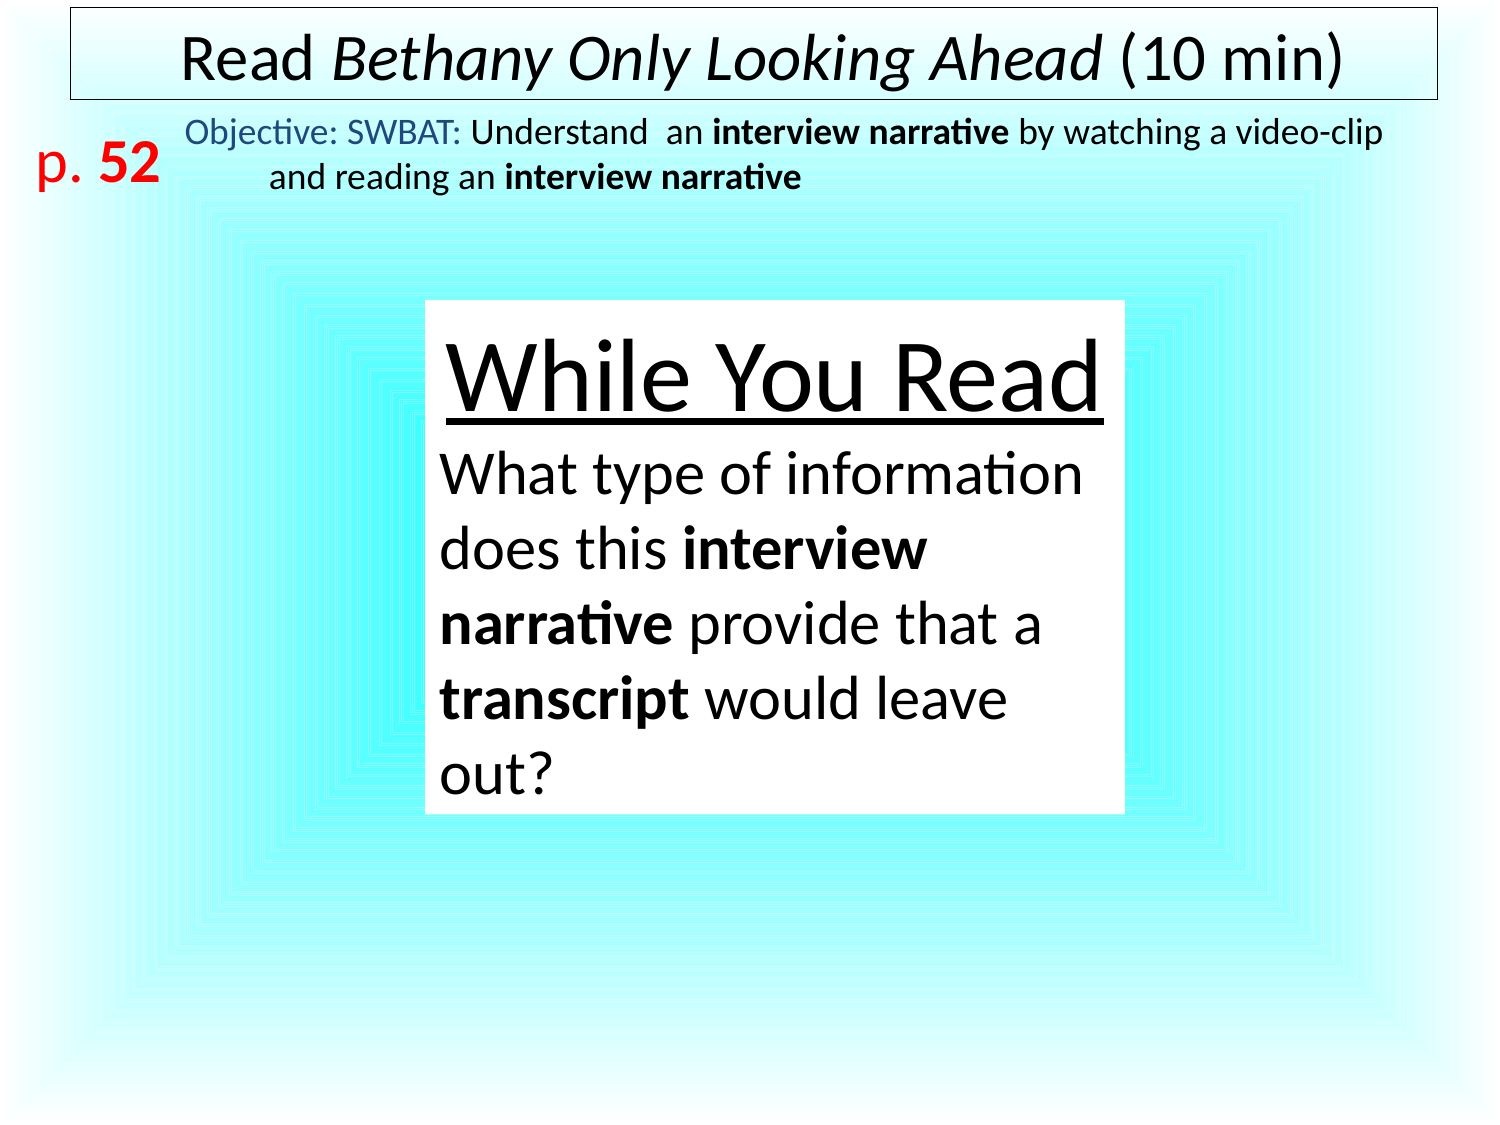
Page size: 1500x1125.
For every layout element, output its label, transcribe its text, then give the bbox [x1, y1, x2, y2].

text_box While You Read What type of information does this interview narrative provide that a transcript would leave out? [425, 299, 1125, 815]
title Read Bethany Only Looking Ahead (10 min) [70, 7, 1438, 100]
text_box p. 52 [20, 112, 363, 203]
text_box Objective: SWBAT: Understand an interview narrative by watching a video-clip and reading an interview narrative [70, 99, 1413, 205]
